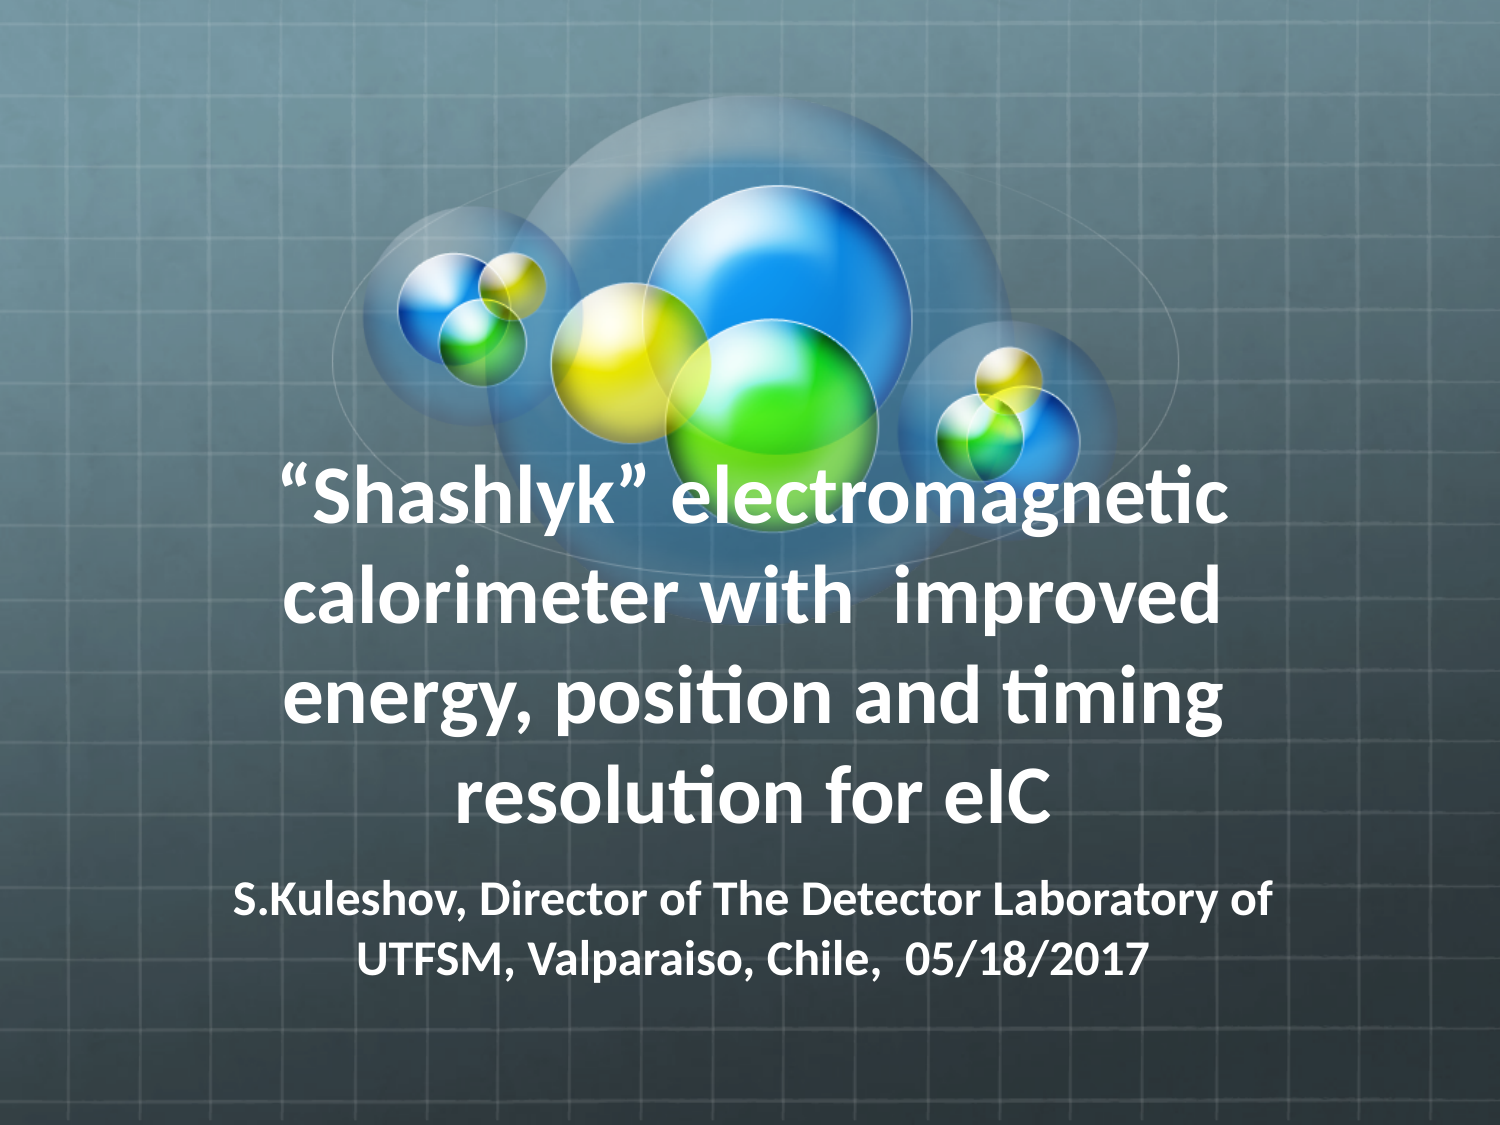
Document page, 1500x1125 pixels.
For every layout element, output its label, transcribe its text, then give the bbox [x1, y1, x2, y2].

subtitle S.Kuleshov, Director of The Detector Laboratory of UTFSM, Valparaiso, Chile, 05/18/2017 [134, 858, 1372, 1028]
title “Shashlyk” electromagnetic calorimeter with improved energy, position and timing resolution for eIC [134, 436, 1372, 848]
picture [0, 0, 1500, 1125]
